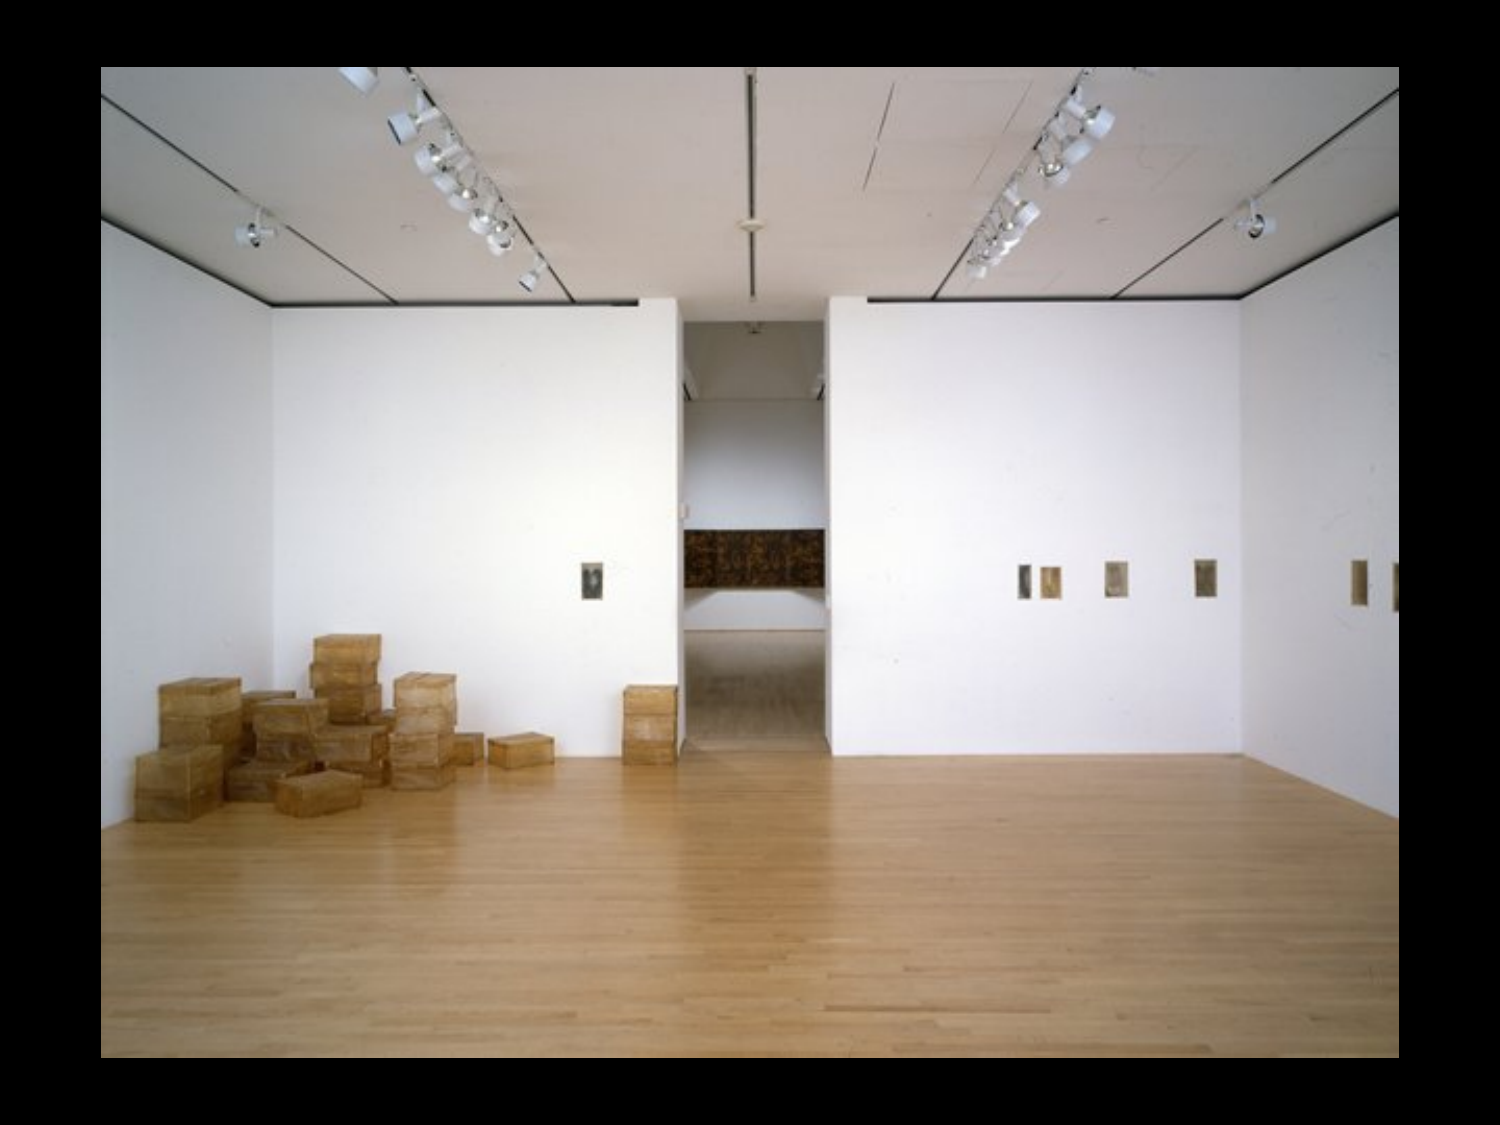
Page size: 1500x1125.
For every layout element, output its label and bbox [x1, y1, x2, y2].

picture [100, 67, 1400, 1058]
